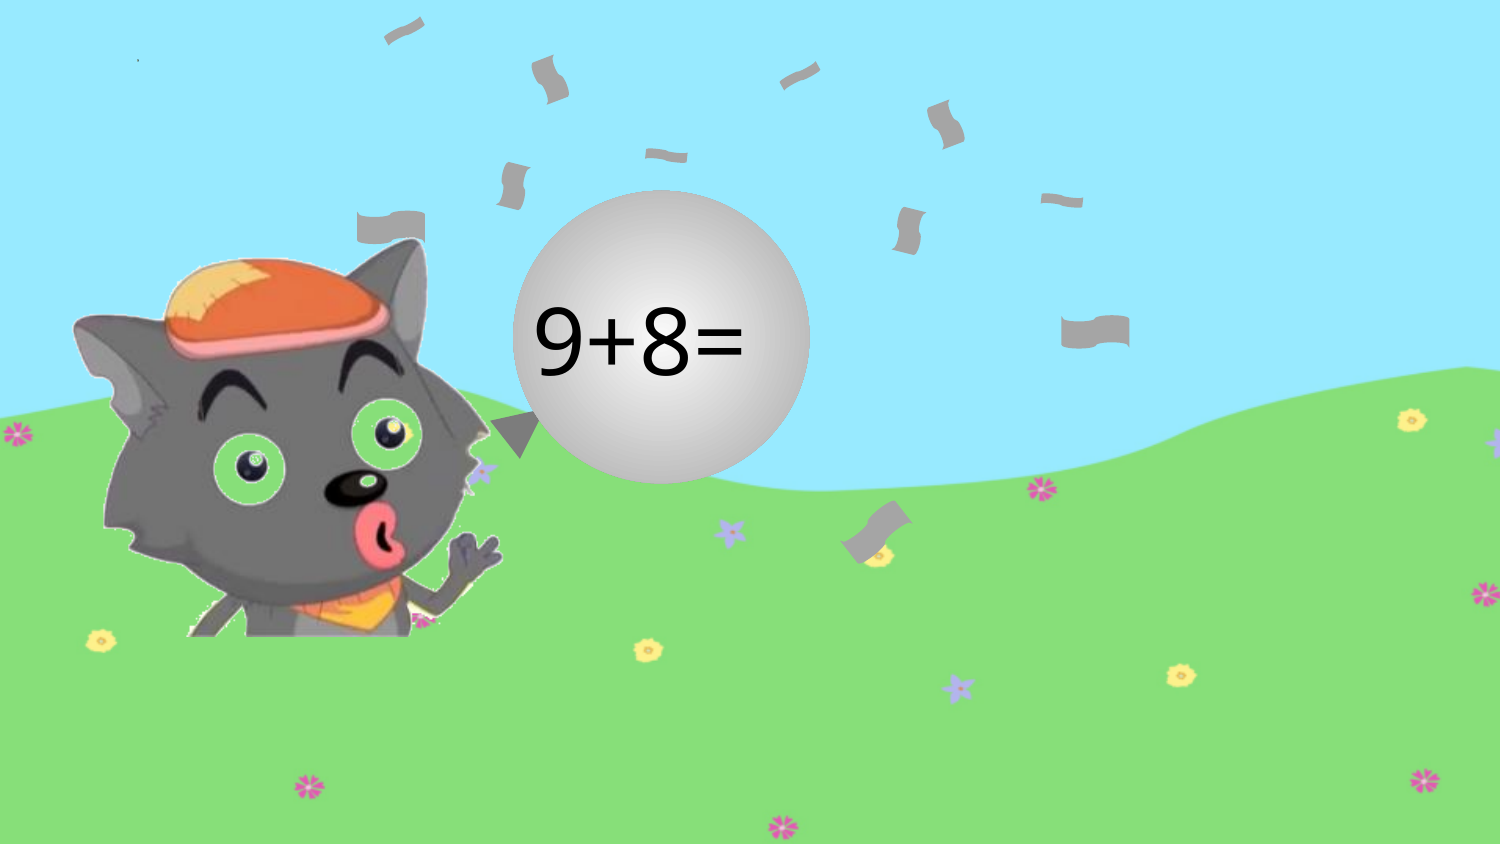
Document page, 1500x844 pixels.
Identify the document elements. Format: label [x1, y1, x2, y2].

text_box [358, 26, 1129, 548]
picture [0, 0, 1500, 844]
